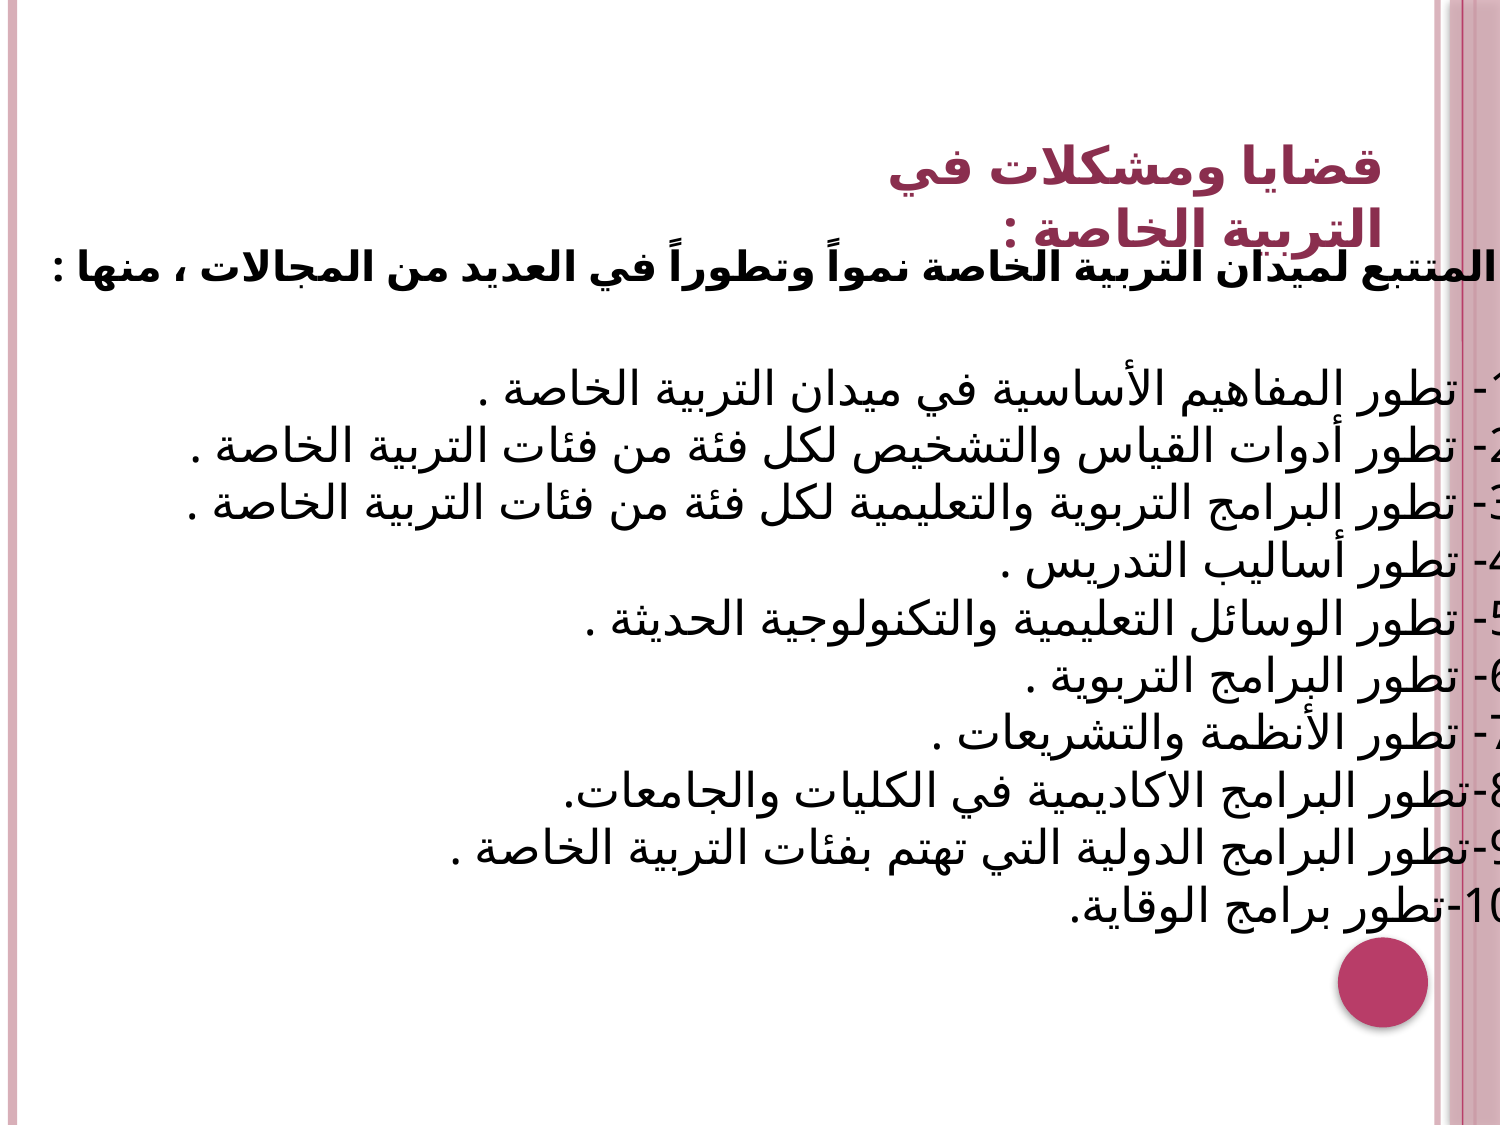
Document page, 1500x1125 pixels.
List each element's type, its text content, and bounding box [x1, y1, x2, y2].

text_box قضايا ومشكلات في التربية الخاصة : [726, 125, 1400, 232]
text_box 1- تطور المفاهيم الأساسية في ميدان التربية الخاصة . 2- تطور أدوات القياس والتشخيص لكل فئة من فئات التربية الخاصة . 3- تطور البرامج التربوية والتعليمية لكل فئة من فئات التربية الخاصة . 4- تطور أساليب التدريس . 5- تطور الوسائل التعليمية والتكنولوجية الحديثة . 6- تطور البرامج التربوية . 7- تطور الأنظمة والتشريعات . 8-تطور البرامج الاكاديمية في الكليات والجامعات. 9-تطور البرامج الدولية التي تهتم بفئات التربية الخاصة . 10-تطور برامج الوقاية. [171, 349, 1500, 940]
text_box يلاحظ المتتبع لميدان التربية الخاصة نمواً وتطوراً في العديد من المجالات ، منها : [37, 232, 1500, 298]
